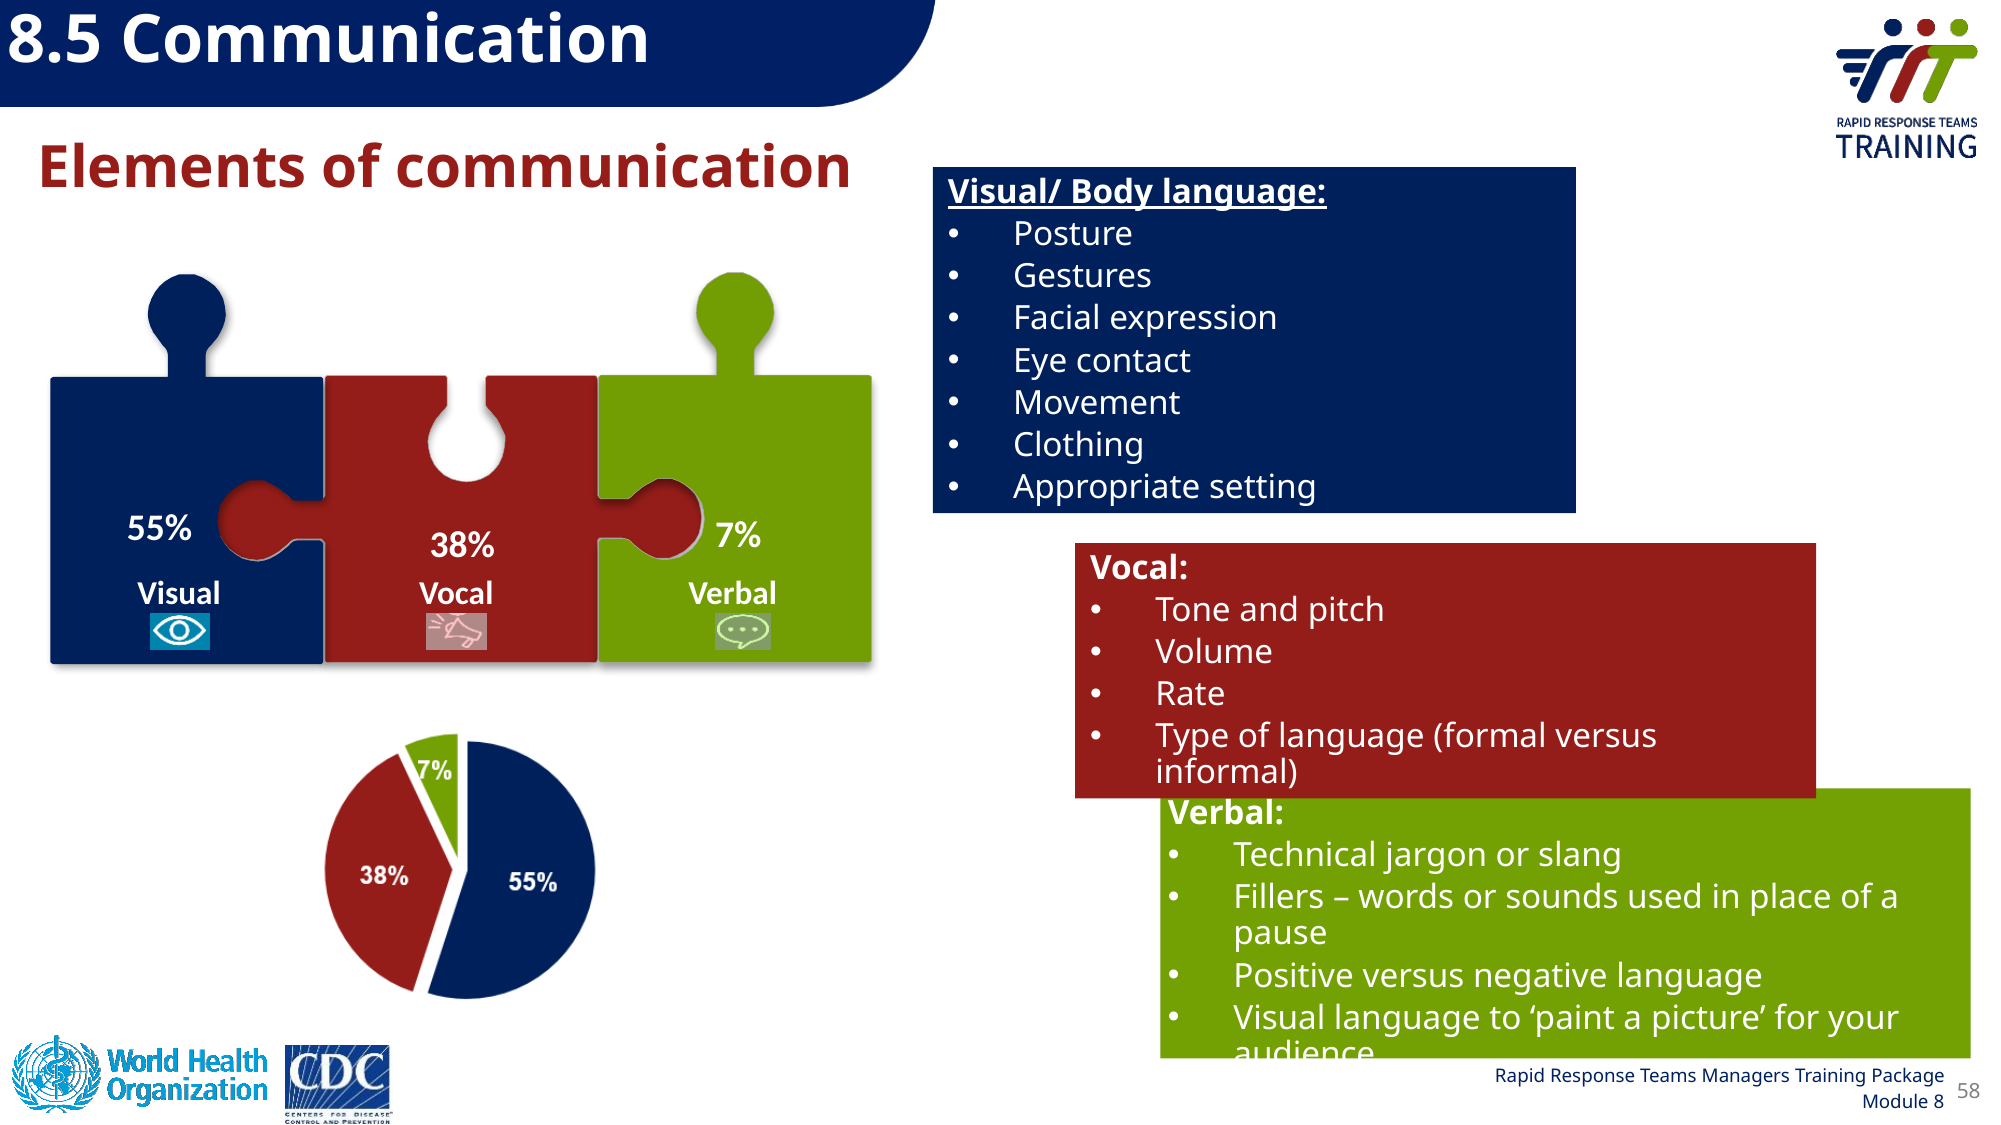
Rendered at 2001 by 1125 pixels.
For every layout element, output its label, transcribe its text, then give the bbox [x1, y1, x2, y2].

picture [43, 1088, 54, 1094]
text_box Visual/ Body language: Posture Gestures Facial expression Eye contact Movement Clothing Appropriate setting [932, 167, 1576, 514]
text_box Vocal: Tone and pitch Volume Rate Type of language (formal versus informal) [1075, 543, 1817, 799]
picture [0, 0, 936, 107]
list 8.5 Communication [0, 0, 873, 101]
picture [36, 1035, 267, 1113]
picture [46, 1056, 54, 1061]
picture [38, 1044, 53, 1052]
picture [12, 1084, 46, 1113]
slide_number 58 [1937, 1070, 2000, 1124]
picture [285, 1045, 393, 1124]
text_box Elements of communication [30, 115, 1109, 222]
list Verbal: Technical jargon or slang Fillers – words or sounds used in place of a pause Positive versus negative language Visual language to ‘paint a picture’ for your audience [1159, 787, 1972, 1059]
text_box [50, 272, 872, 1012]
picture [28, 1054, 36, 1077]
picture [1835, 19, 1978, 167]
picture [34, 1058, 41, 1077]
picture [12, 1035, 53, 1067]
picture [38, 1092, 54, 1100]
picture [50, 1109, 62, 1113]
